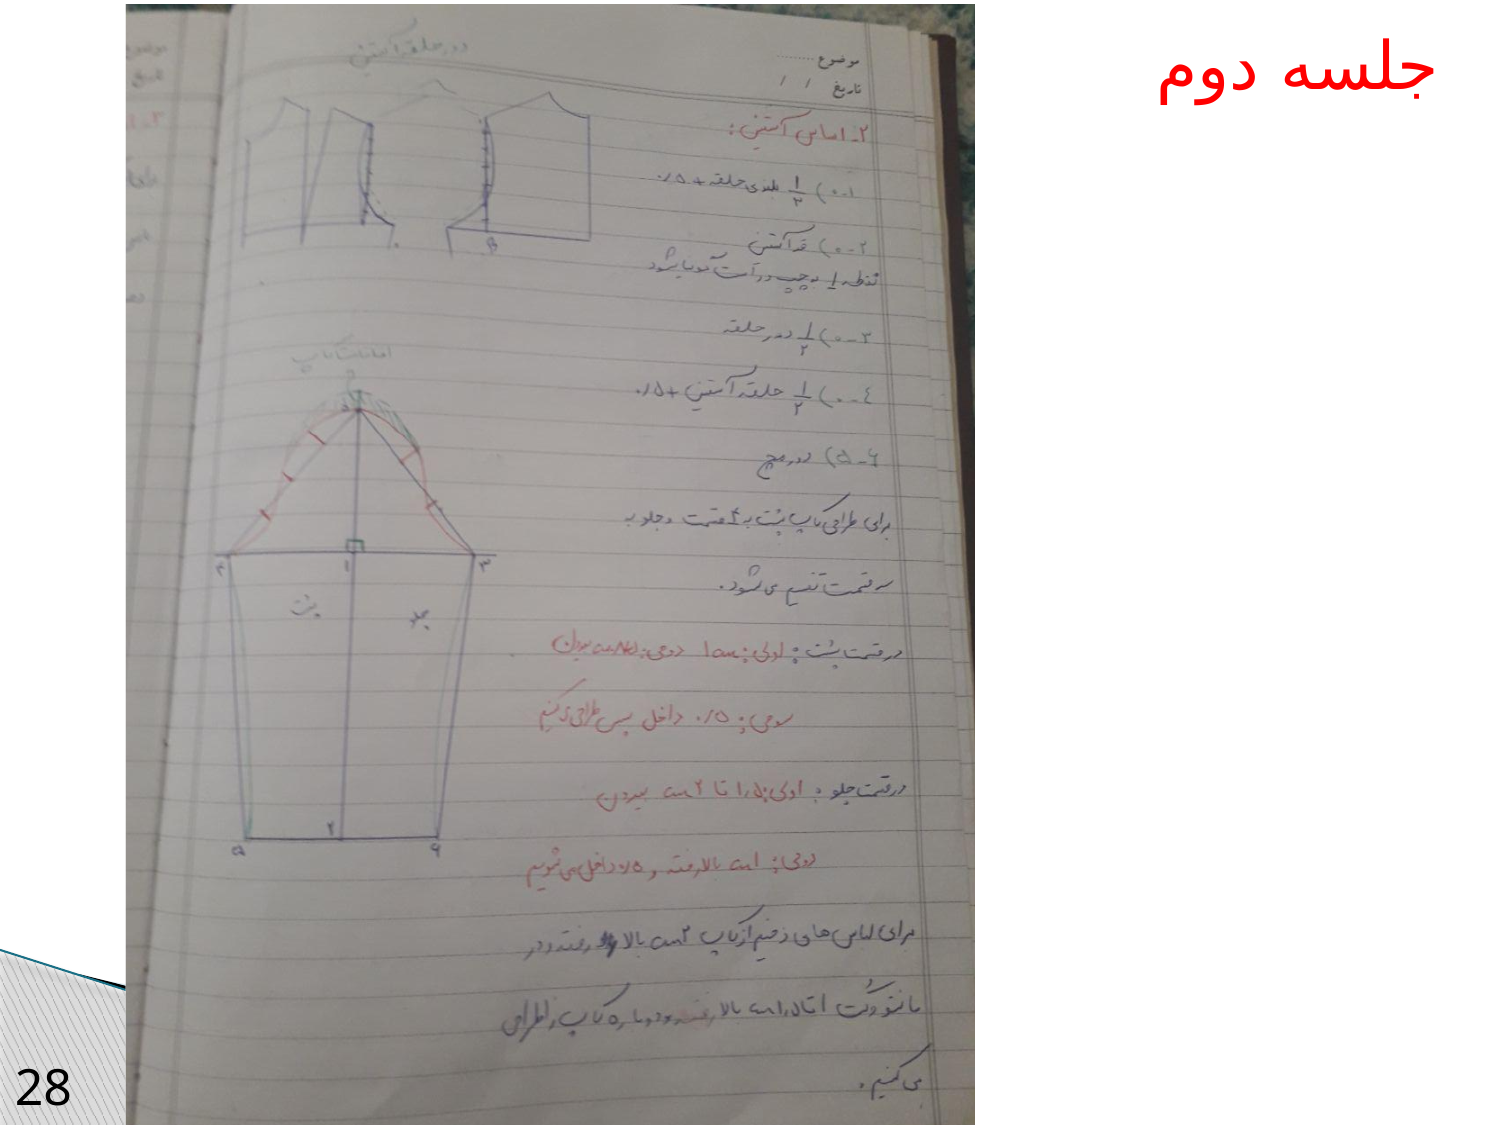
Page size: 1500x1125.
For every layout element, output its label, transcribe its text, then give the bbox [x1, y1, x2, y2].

text_box جلسه دوم [975, 15, 1454, 111]
picture [0, 5, 1117, 1125]
text_box 28 [0, 1048, 100, 1124]
